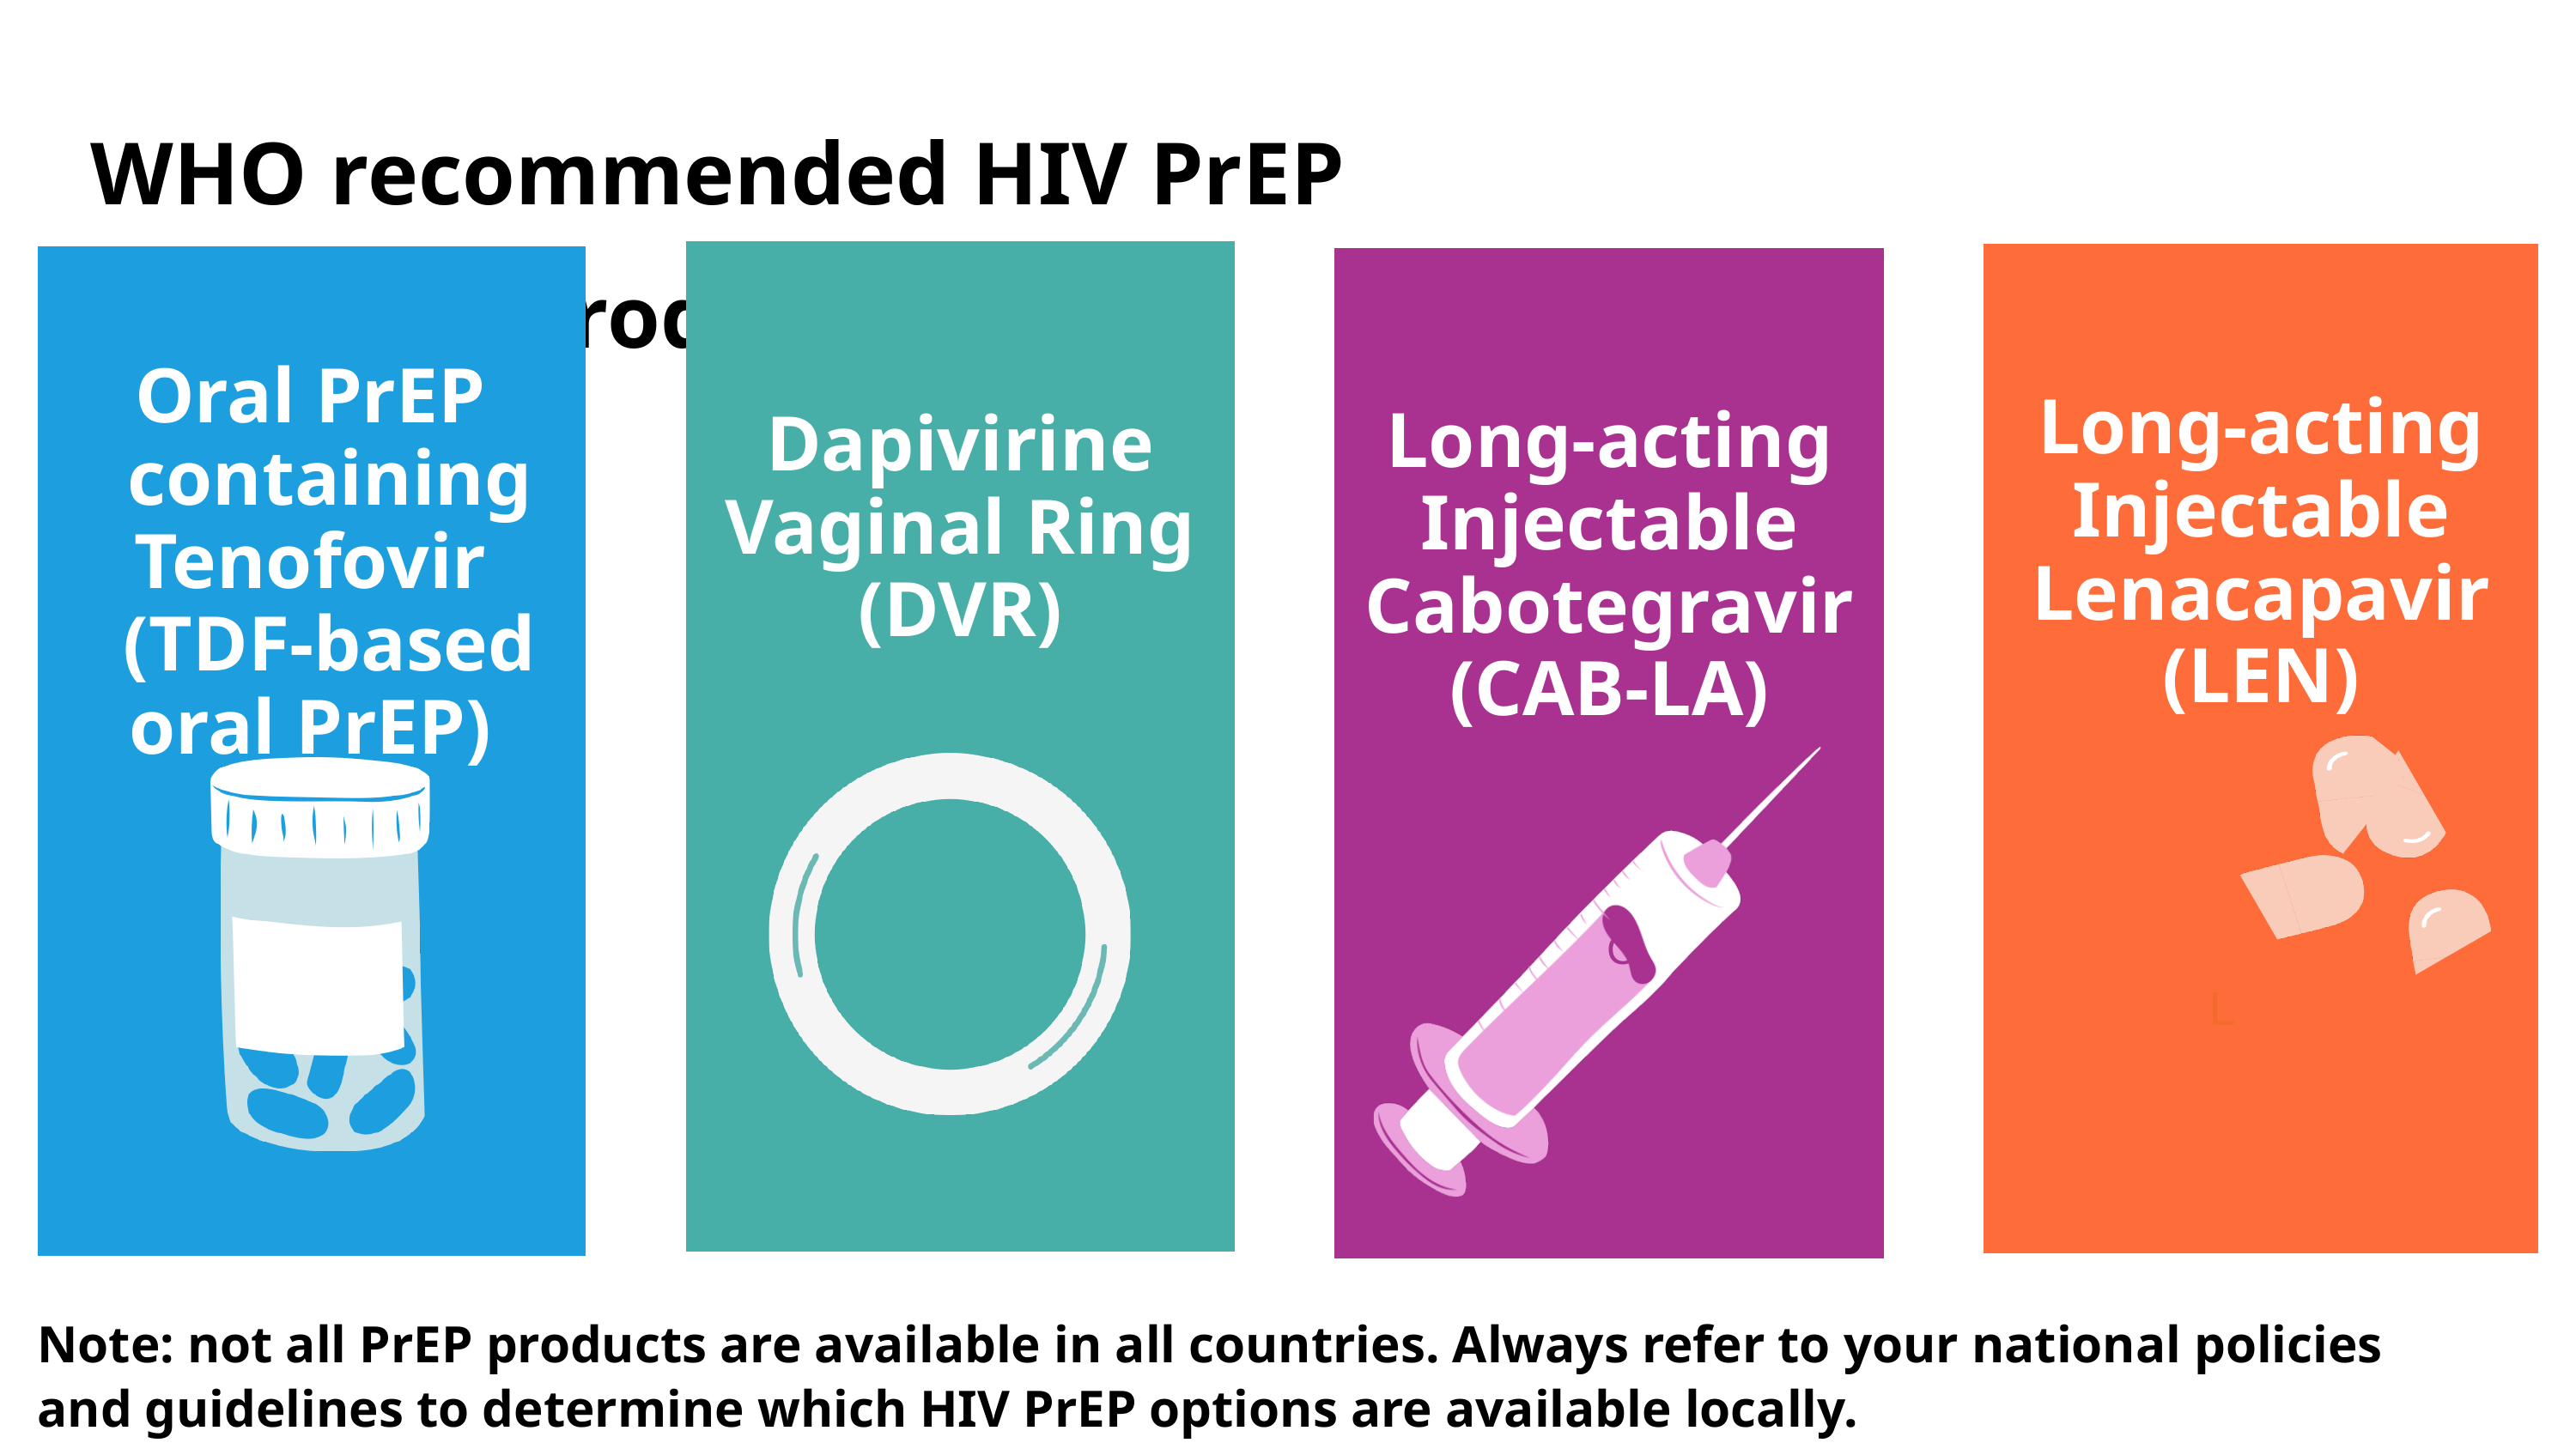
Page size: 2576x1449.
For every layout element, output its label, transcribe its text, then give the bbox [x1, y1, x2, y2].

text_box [37, 246, 586, 1256]
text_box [1983, 243, 2539, 1254]
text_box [685, 240, 1235, 1252]
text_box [1334, 247, 1884, 1259]
text_box Note: not all PrEP products are available in all countries. Always refer to your national policies and guidelines to determine which HIV PrEP options are available locally. [37, 1307, 2490, 1438]
text_box WHO recommended HIV PrEP Products: [37, 78, 1400, 366]
